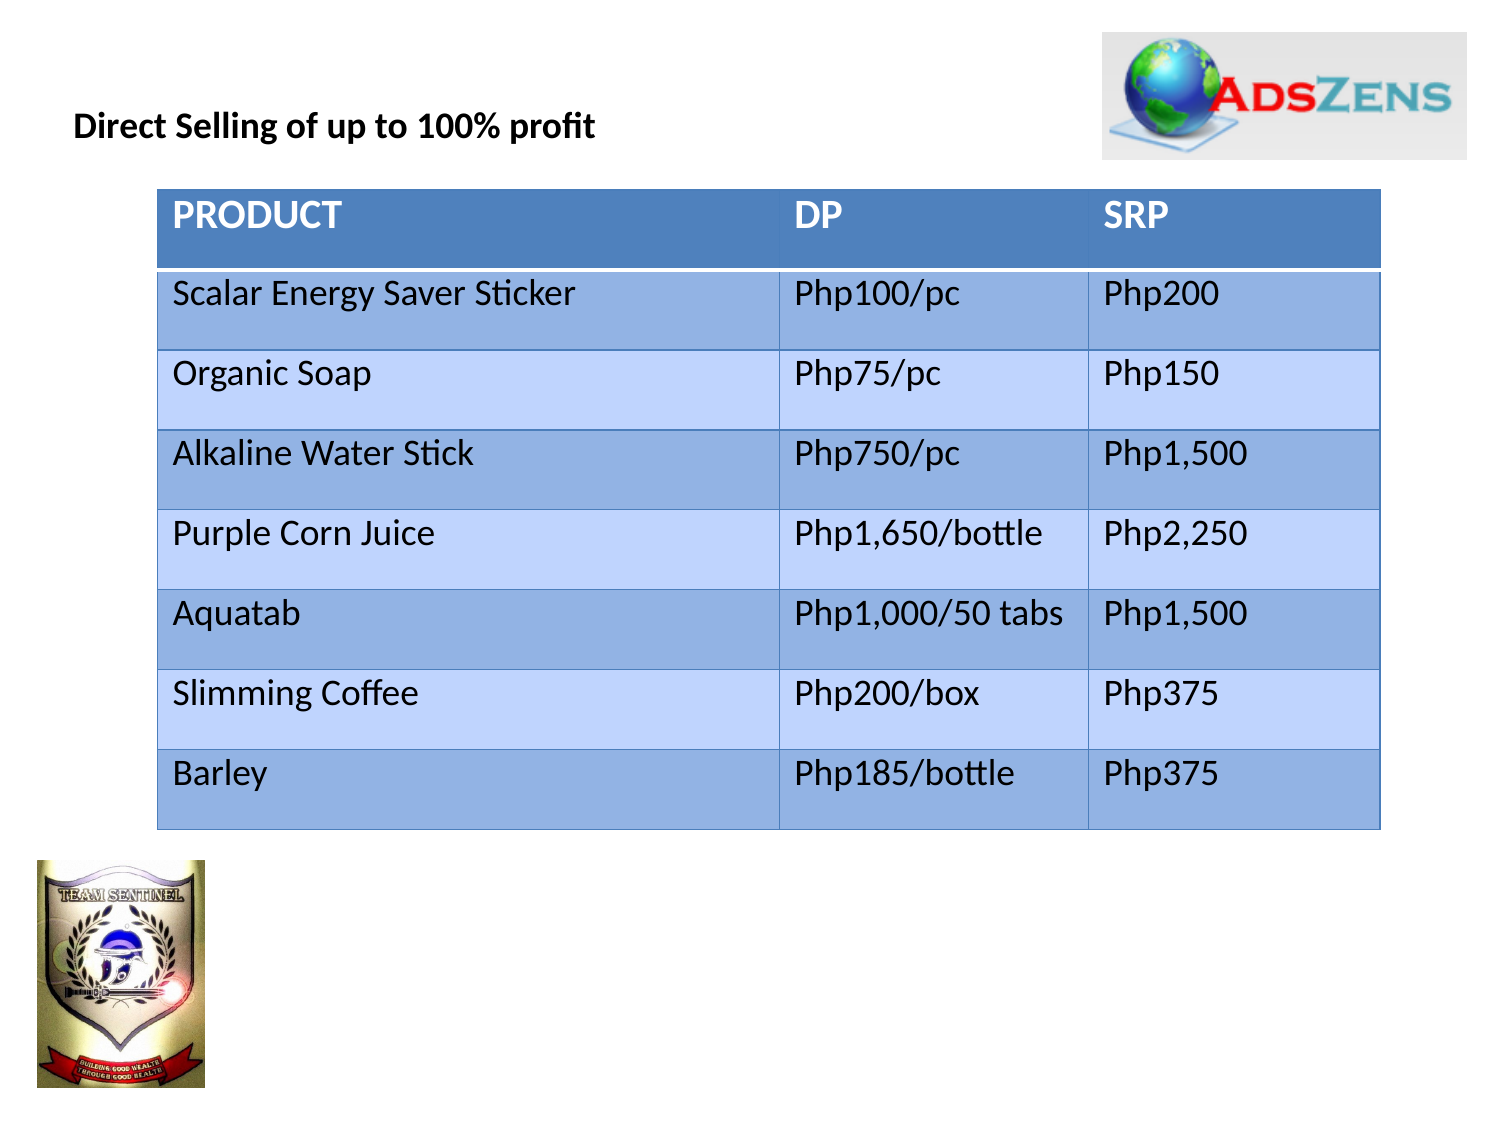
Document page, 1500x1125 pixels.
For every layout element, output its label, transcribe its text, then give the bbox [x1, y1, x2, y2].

table_header DP [780, 191, 1088, 268]
table_cell Php150 [1089, 351, 1379, 429]
table_cell Php200/box [780, 670, 1088, 749]
table_cell Php1,650/bottle [780, 510, 1088, 589]
table_cell Php100/pc [780, 272, 1088, 349]
table_cell Php1,000/50 tabs [780, 590, 1088, 669]
table_cell Php185/bottle [780, 750, 1088, 829]
table_cell Php375 [1089, 750, 1379, 829]
table_header PRODUCT [158, 191, 779, 268]
table_cell Slimming Coffee [158, 670, 779, 749]
table_header SRP [1089, 191, 1379, 268]
table_cell Php750/pc [780, 431, 1088, 509]
table_cell Php2,250 [1089, 510, 1379, 589]
picture [37, 860, 205, 1089]
text_box Direct Selling of up to 100% profit [58, 93, 853, 154]
table_cell Php1,500 [1089, 590, 1379, 669]
table_cell Purple Corn Juice [158, 510, 779, 589]
table_cell Php200 [1089, 272, 1379, 349]
table_cell Organic Soap [158, 351, 779, 429]
table_cell Alkaline Water Stick [158, 431, 779, 509]
table_cell Php375 [1089, 670, 1379, 749]
table_cell Php1,500 [1089, 431, 1379, 509]
table_cell Php75/pc [780, 351, 1088, 429]
table_cell Aquatab [158, 590, 779, 669]
table_cell Scalar Energy Saver Sticker [158, 272, 779, 349]
table_cell Barley [158, 750, 779, 829]
picture [1101, 32, 1467, 160]
